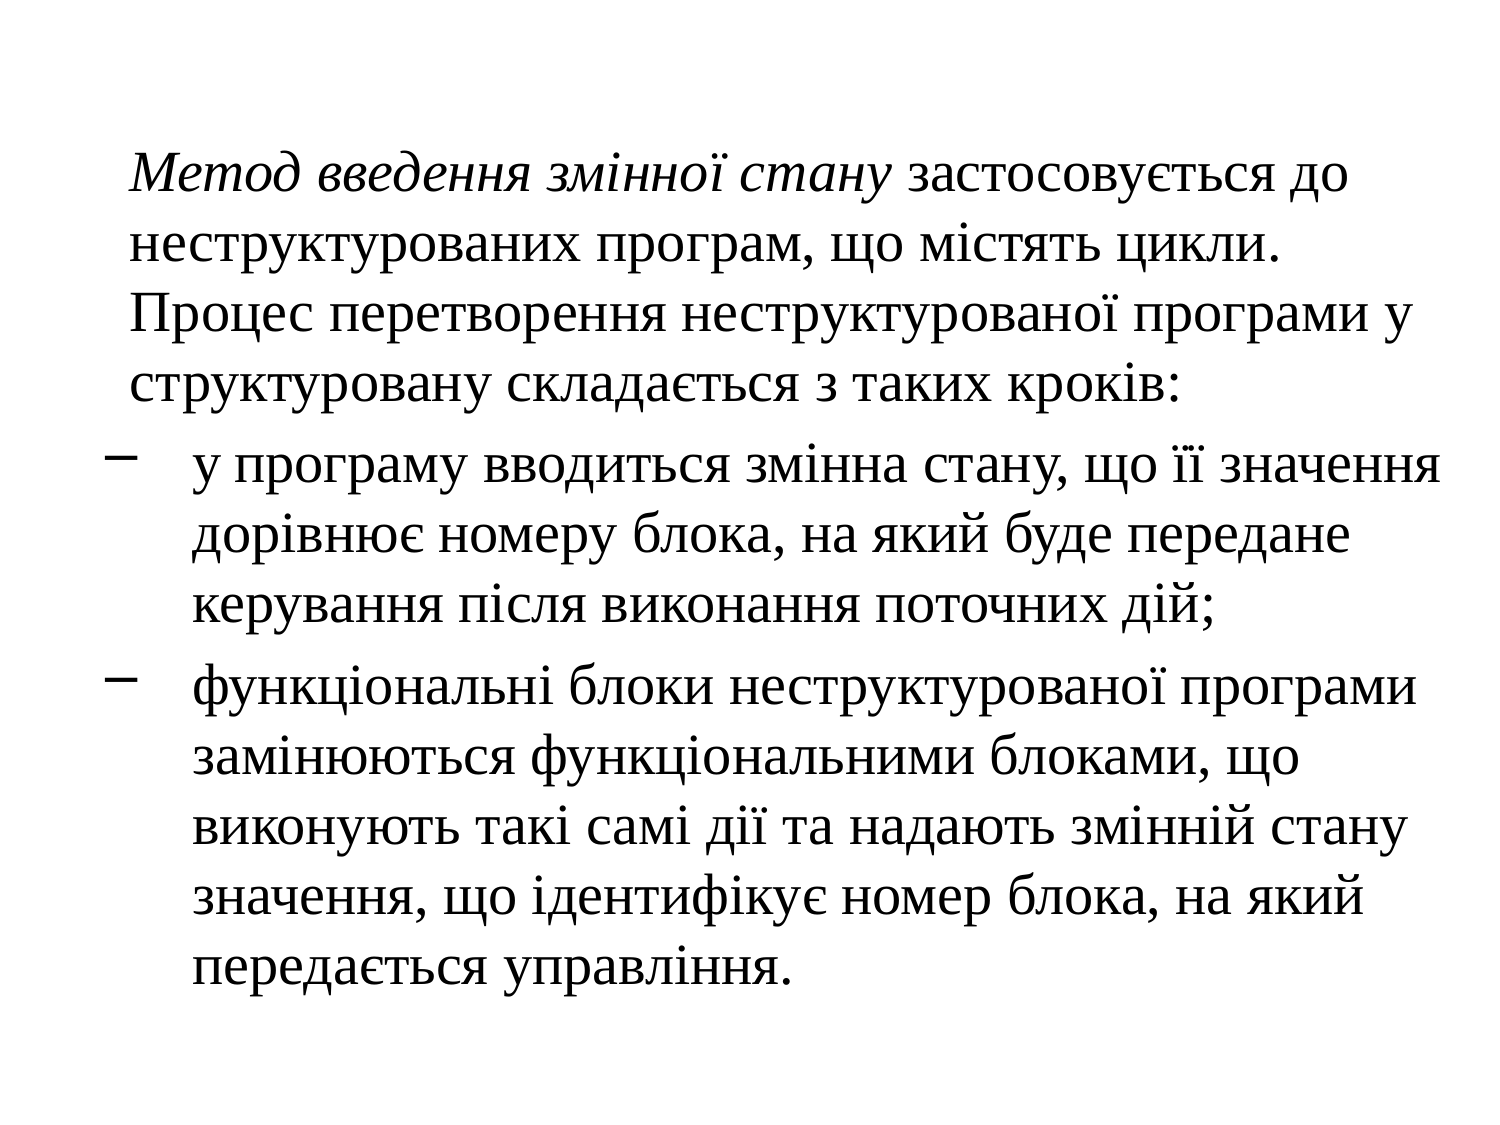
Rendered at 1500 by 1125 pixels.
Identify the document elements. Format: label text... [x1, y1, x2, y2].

list Метод введення змінної стану застосовується до неструктурованих програм, що містять цикли. Процес перетворення неструктурованої програми у структуровану складається з таких кроків: у програму вводиться змінна стану, що її значення дорівнює номеру блока, на який буде передане керування після виконання поточних дій; функціональні блоки неструктурованої програми замінюються функціональними блоками, що виконують такі самі дії та надають змінній стану значення, що ідентифікує номер блока, на який передається управління. [0, 125, 1500, 1125]
